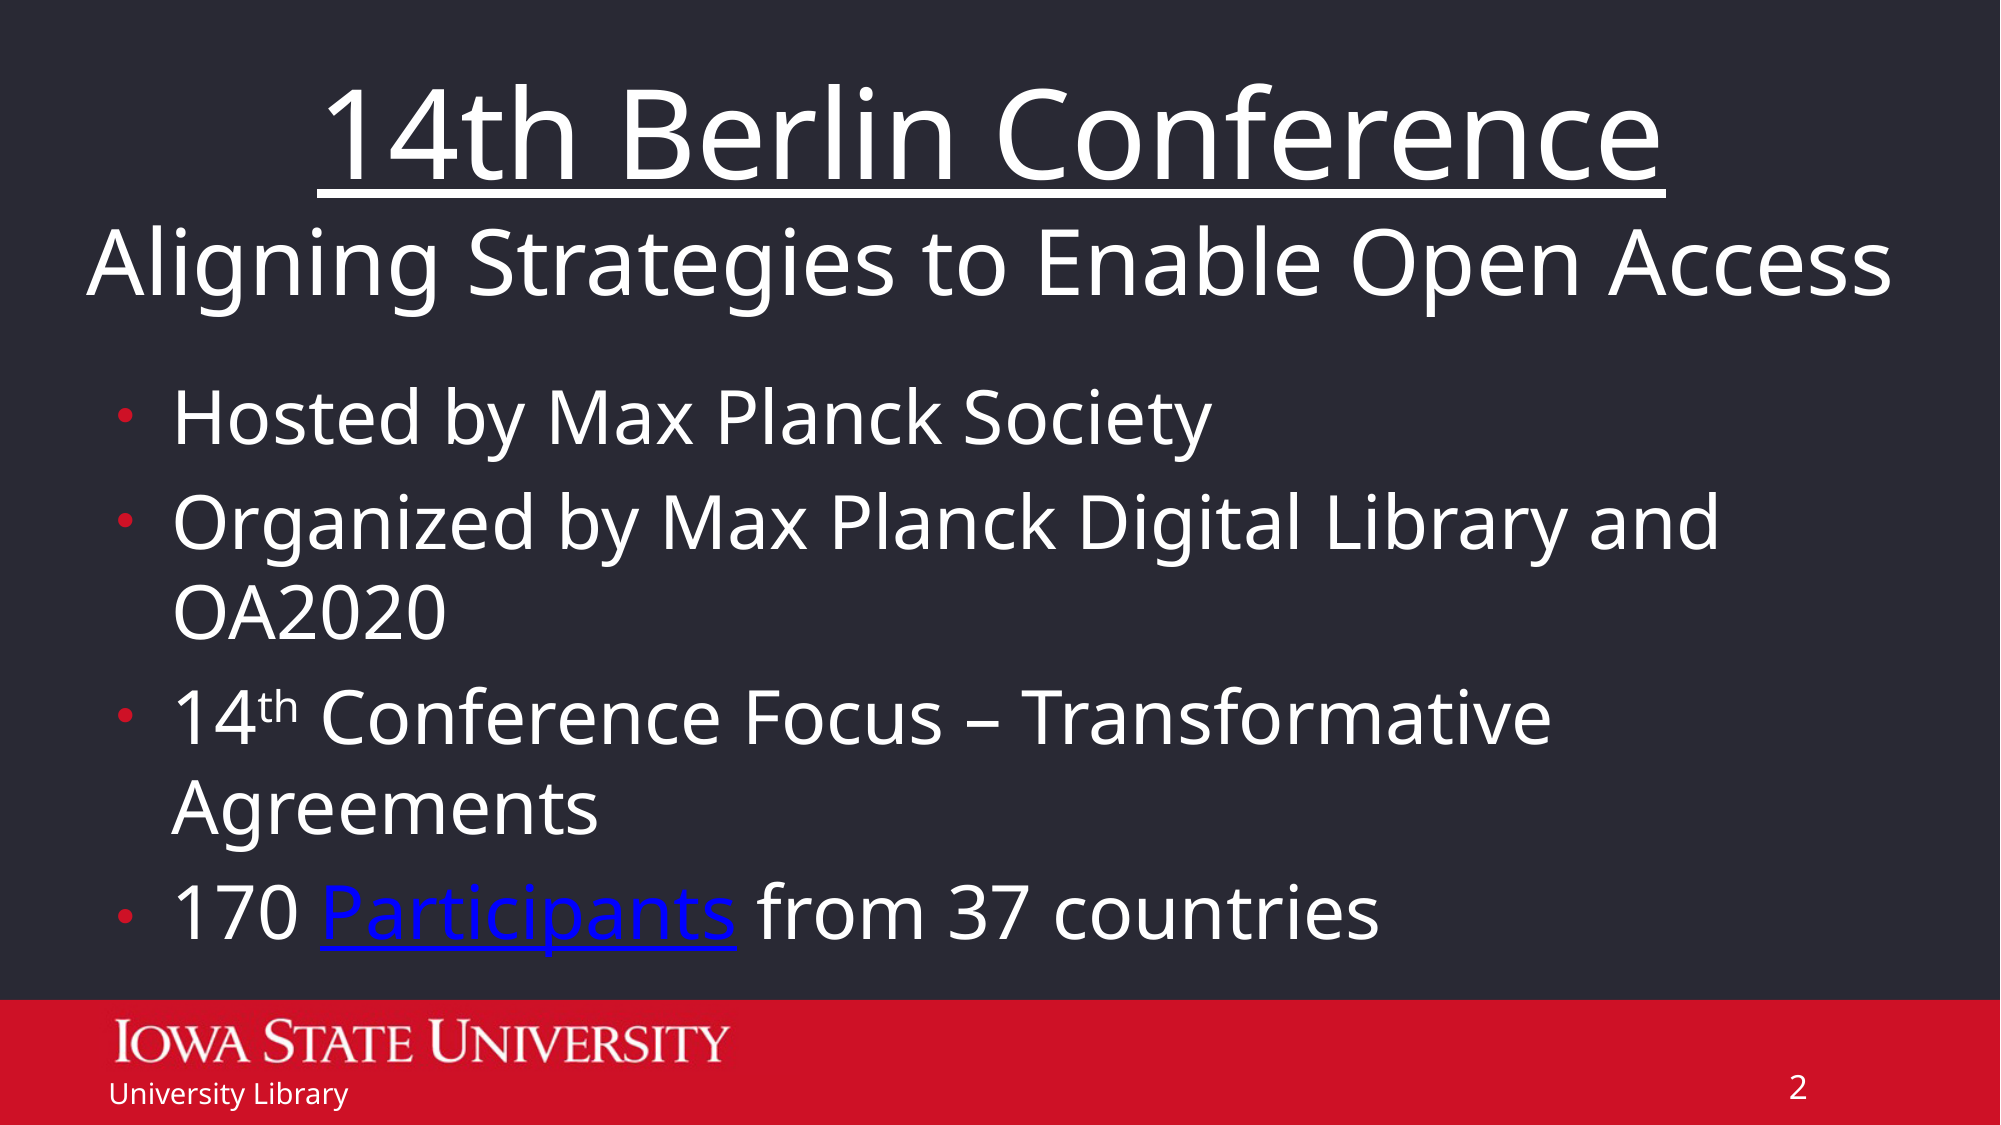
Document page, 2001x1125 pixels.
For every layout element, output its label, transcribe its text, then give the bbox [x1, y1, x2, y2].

picture [99, 1002, 801, 1091]
list Hosted by Max Planck Society Organized by Max Planck Digital Library and OA2020 14th Conference Focus – Transformative Agreements 170 Participants from 37 countries [99, 362, 1900, 988]
text_box 14th Berlin Conference Aligning Strategies to Enable Open Access [72, 46, 1912, 322]
